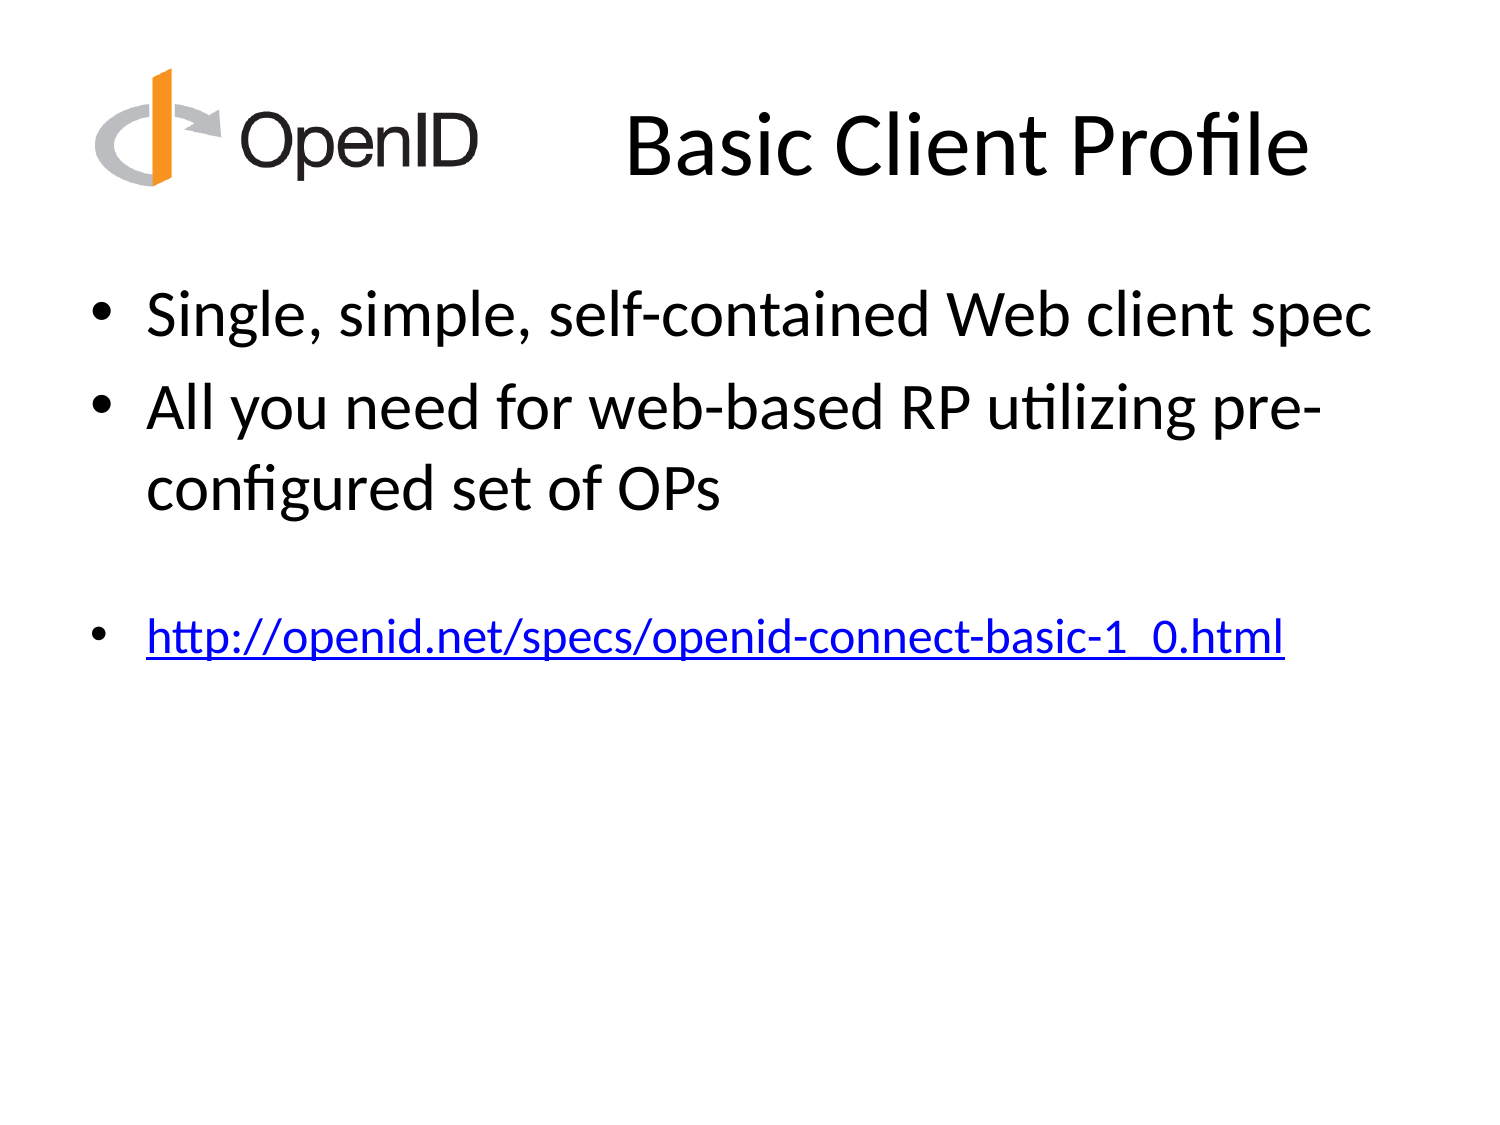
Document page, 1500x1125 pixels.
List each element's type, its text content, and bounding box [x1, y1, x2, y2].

picture [64, 44, 513, 225]
list Single, simple, self-contained Web client spec All you need for web-based RP utilizing pre-configured set of OPs http://openid.net/specs/openid-connect-basic-1_0.html [75, 262, 1425, 1005]
title Basic Client Profile [512, 45, 1425, 233]
